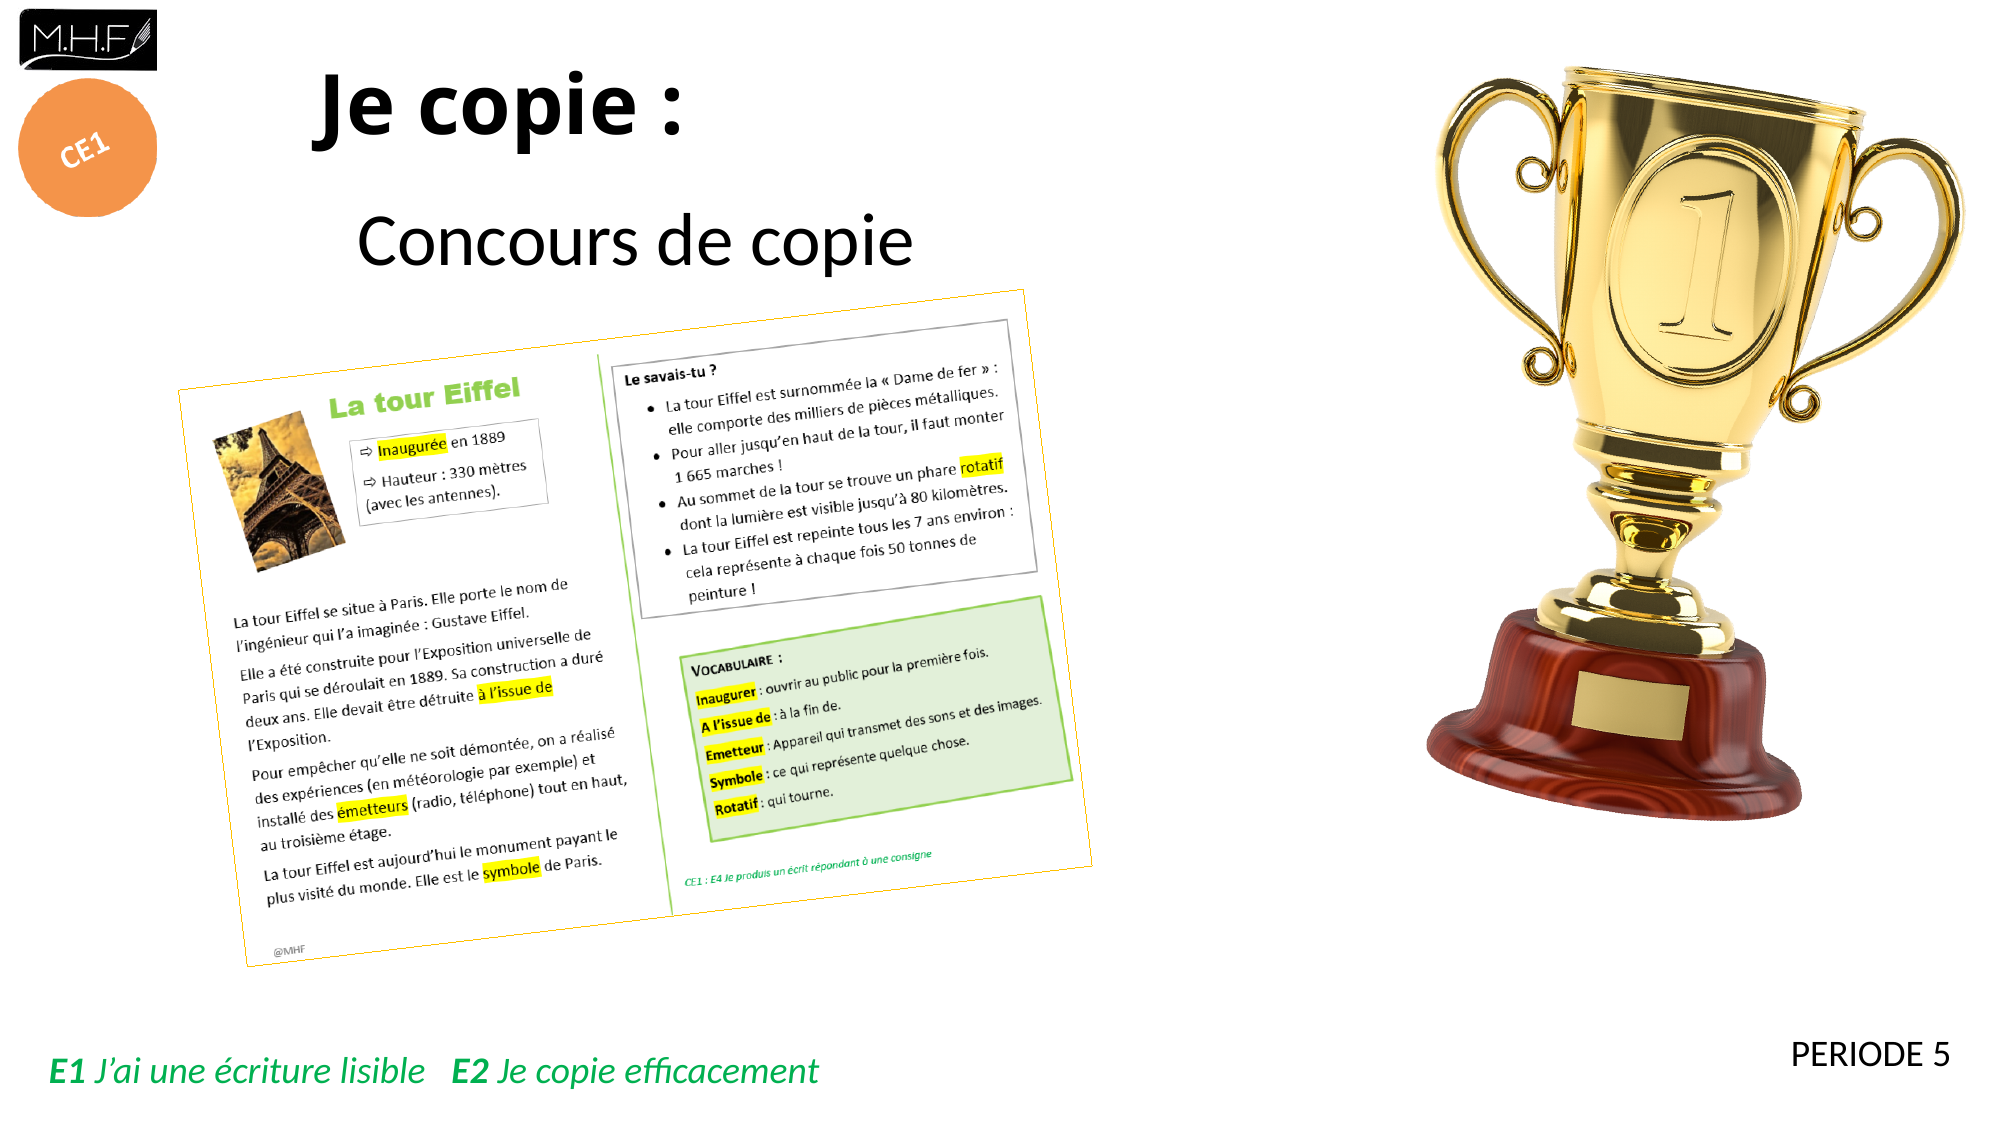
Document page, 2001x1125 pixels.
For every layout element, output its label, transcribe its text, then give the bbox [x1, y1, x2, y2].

text_box PERIODE 5 [1362, 1021, 1967, 1082]
picture [18, 78, 157, 218]
picture [180, 291, 1092, 966]
picture [16, 7, 157, 74]
text_box E1 J’ai une écriture lisible E2 Je copie efficacement [33, 1038, 973, 1125]
text_box Je copie : [303, 7, 1290, 208]
picture [1175, 0, 2000, 930]
text_box Concours de copie [342, 182, 969, 337]
